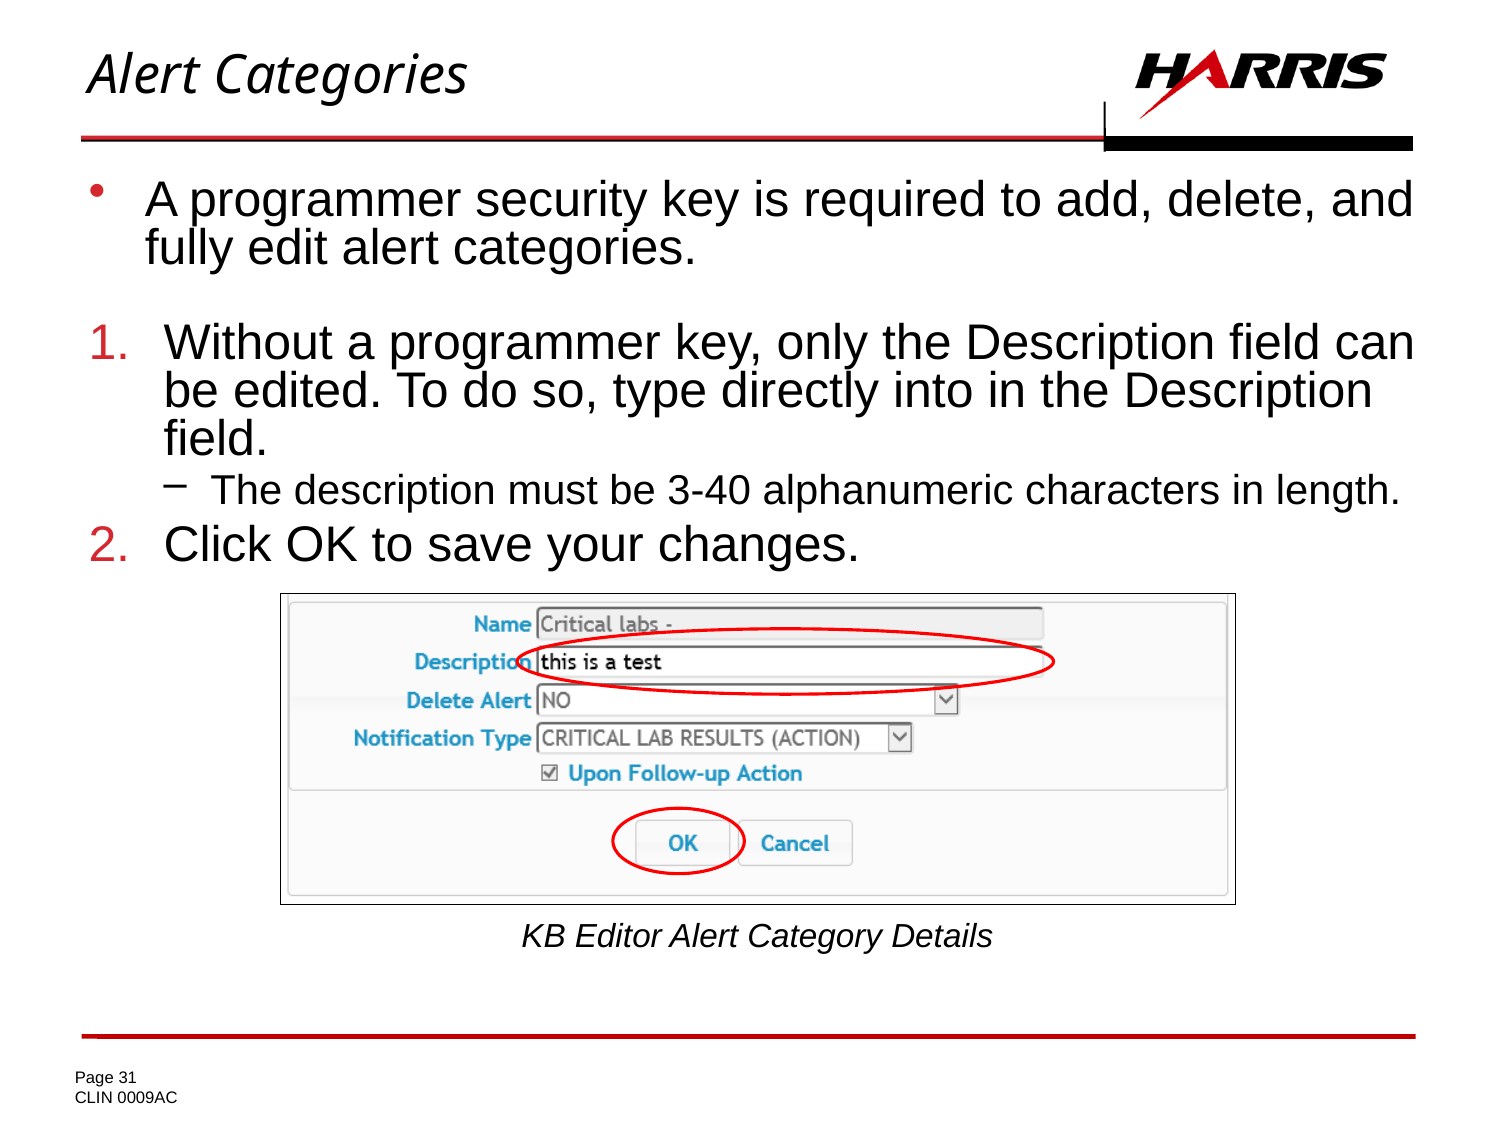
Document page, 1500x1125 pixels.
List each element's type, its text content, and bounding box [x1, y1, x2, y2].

title Alert Categories [73, 27, 962, 117]
list KB Editor Alert Category Details [73, 913, 1443, 971]
picture [1135, 49, 1387, 119]
list Without a programmer key, only the Description field can be edited. To do so, type directly into in the Description field. The description must be 3-40 alphanumeric characters in length. Click OK to save your changes. [73, 313, 1443, 913]
list A programmer security key is required to add, delete, and fully edit alert categories. [73, 170, 1443, 313]
picture [279, 592, 1236, 905]
list Without a programmer key, only the Description field can be edited. To do so, type directly into in the Description field. The description must be 3-40 alphanumeric characters in length. Click OK to save your changes. [73, 971, 1443, 1125]
